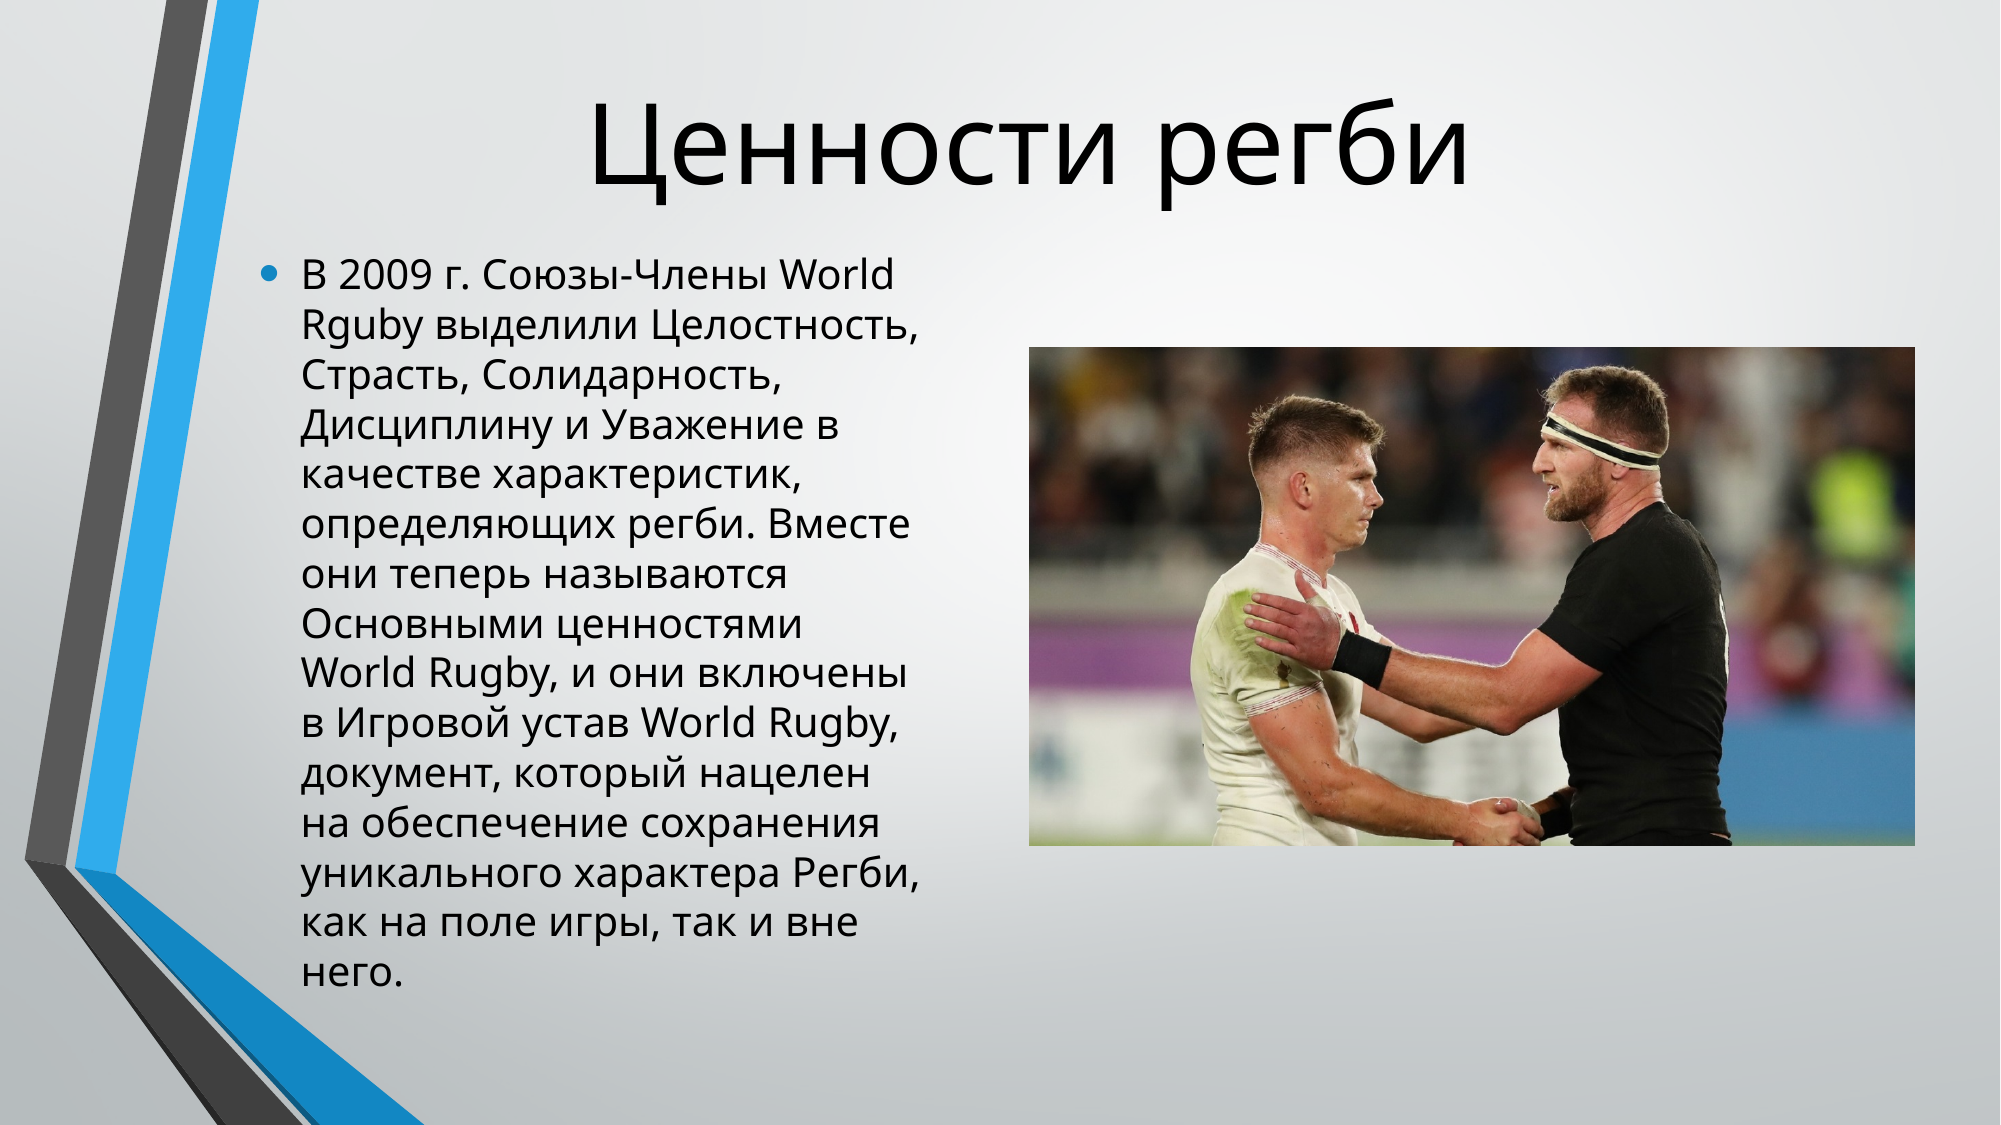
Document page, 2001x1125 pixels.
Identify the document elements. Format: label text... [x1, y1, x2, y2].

title Ценности регби [434, 19, 1625, 260]
picture [1029, 347, 1915, 846]
list В 2009 г. Союзы-Члены World Rguby выделили Целостность, Страсть, Солидарность, Дисциплину и Уважение в качестве характеристик, определяющих регби. Вместе они теперь называются Основными ценностями World Rugby, и они включены в Игровой устав World Rugby, документ, который нацелен на обеспечение сохранения уникального характера Регби, как на поле игры, так и вне него. [243, 204, 939, 1039]
